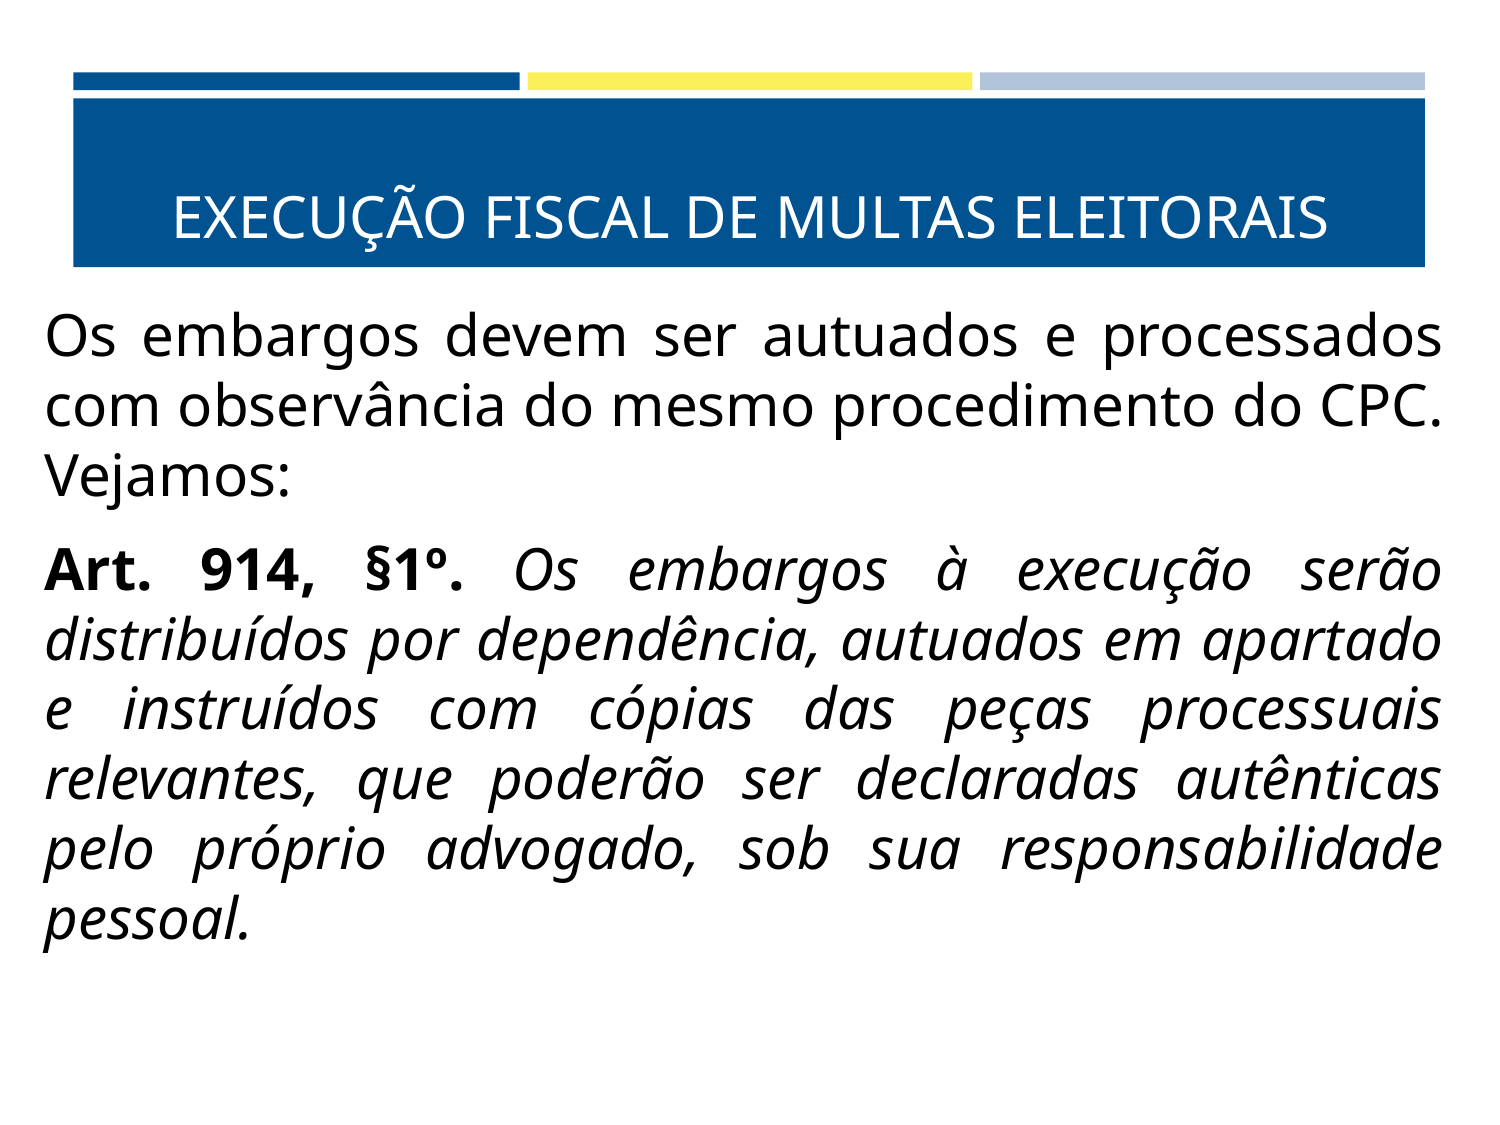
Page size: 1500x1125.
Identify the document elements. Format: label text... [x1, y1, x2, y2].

title EXECUÇÃO FISCAL DE MULTAS ELEITORAIS [95, 112, 1406, 259]
list Os embargos devem ser autuados e processados com observância do mesmo procedimento do CPC. Vejamos: Art. 914, §1º. Os embargos à execução serão distribuídos por dependência, autuados em apartado e instruídos com cópias das peças processuais relevantes, que poderão ser declaradas autênticas pelo próprio advogado, sob sua responsabilidade pessoal. [29, 290, 1459, 1094]
